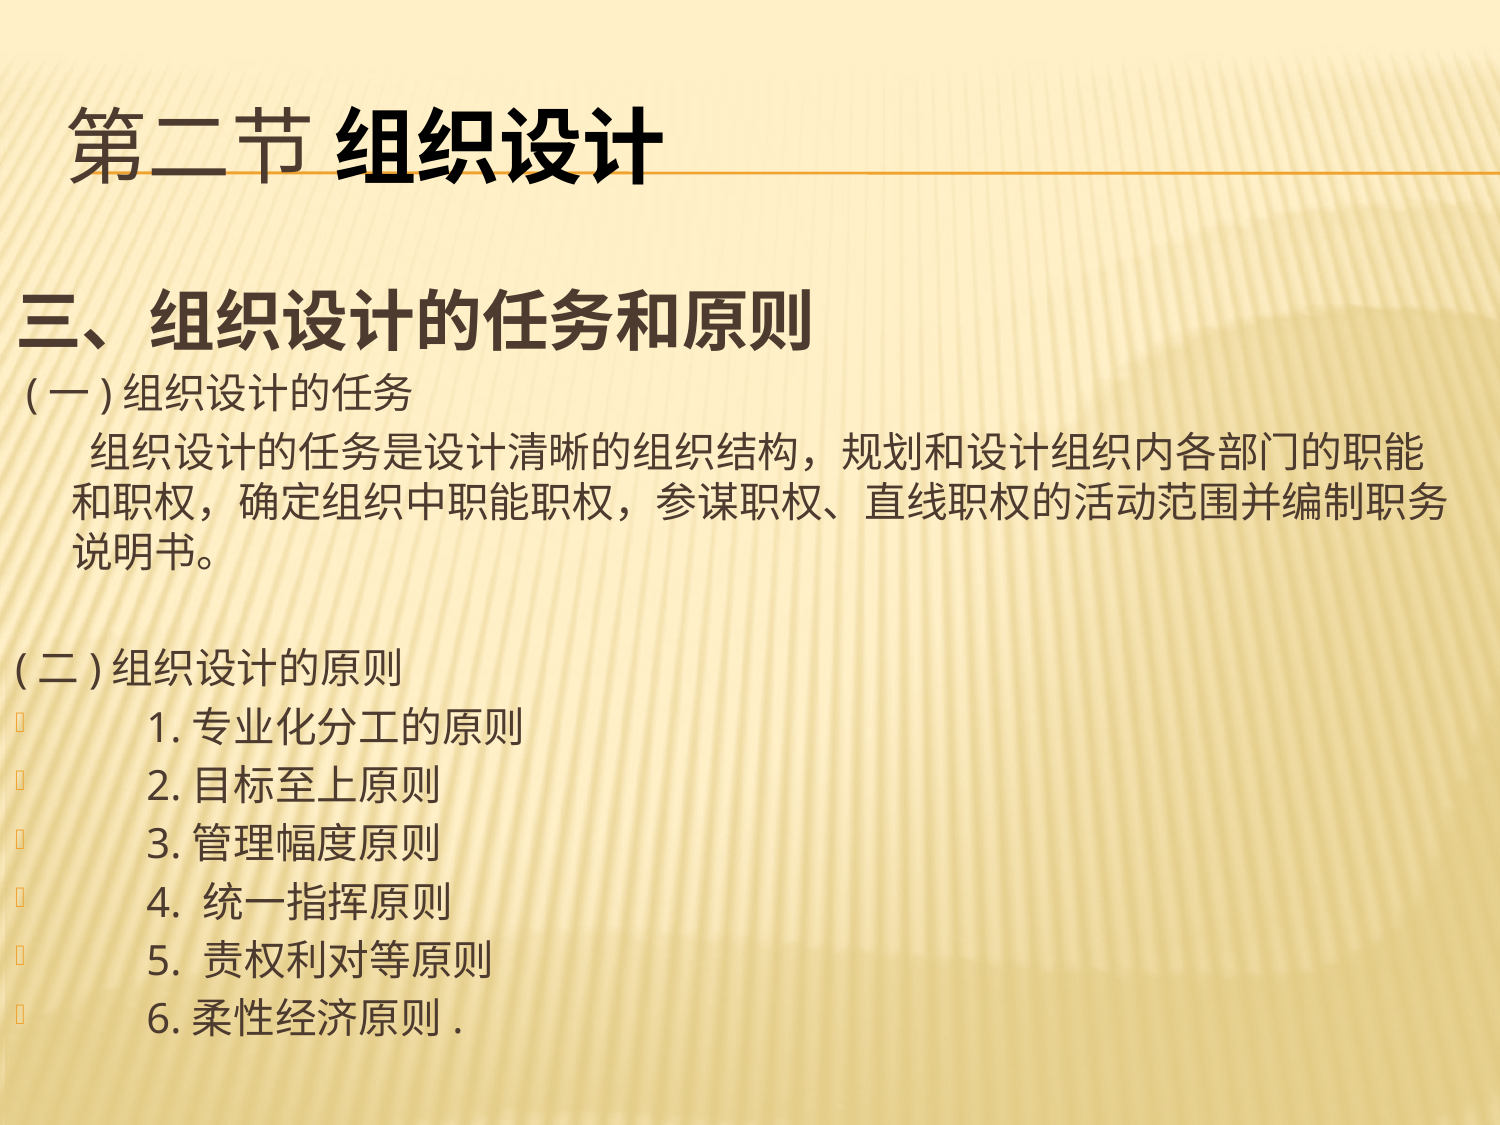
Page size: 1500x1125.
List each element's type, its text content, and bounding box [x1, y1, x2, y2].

title 第二节 组织设计 [50, 75, 1475, 213]
list 三、组织设计的任务和原则 (一)组织设计的任务 组织设计的任务是设计清晰的组织结构，规划和设计组织内各部门的职能和职权，确定组织中职能职权，参谋职权、直线职权的活动范围并编制职务说明书。 (二)组织设计的原则 1.专业化分工的原则 2.目标至上原则 3.管理幅度原则 4. 统一指挥原则 5. 责权利对等原则 6.柔性经济原则. [0, 271, 1476, 1100]
